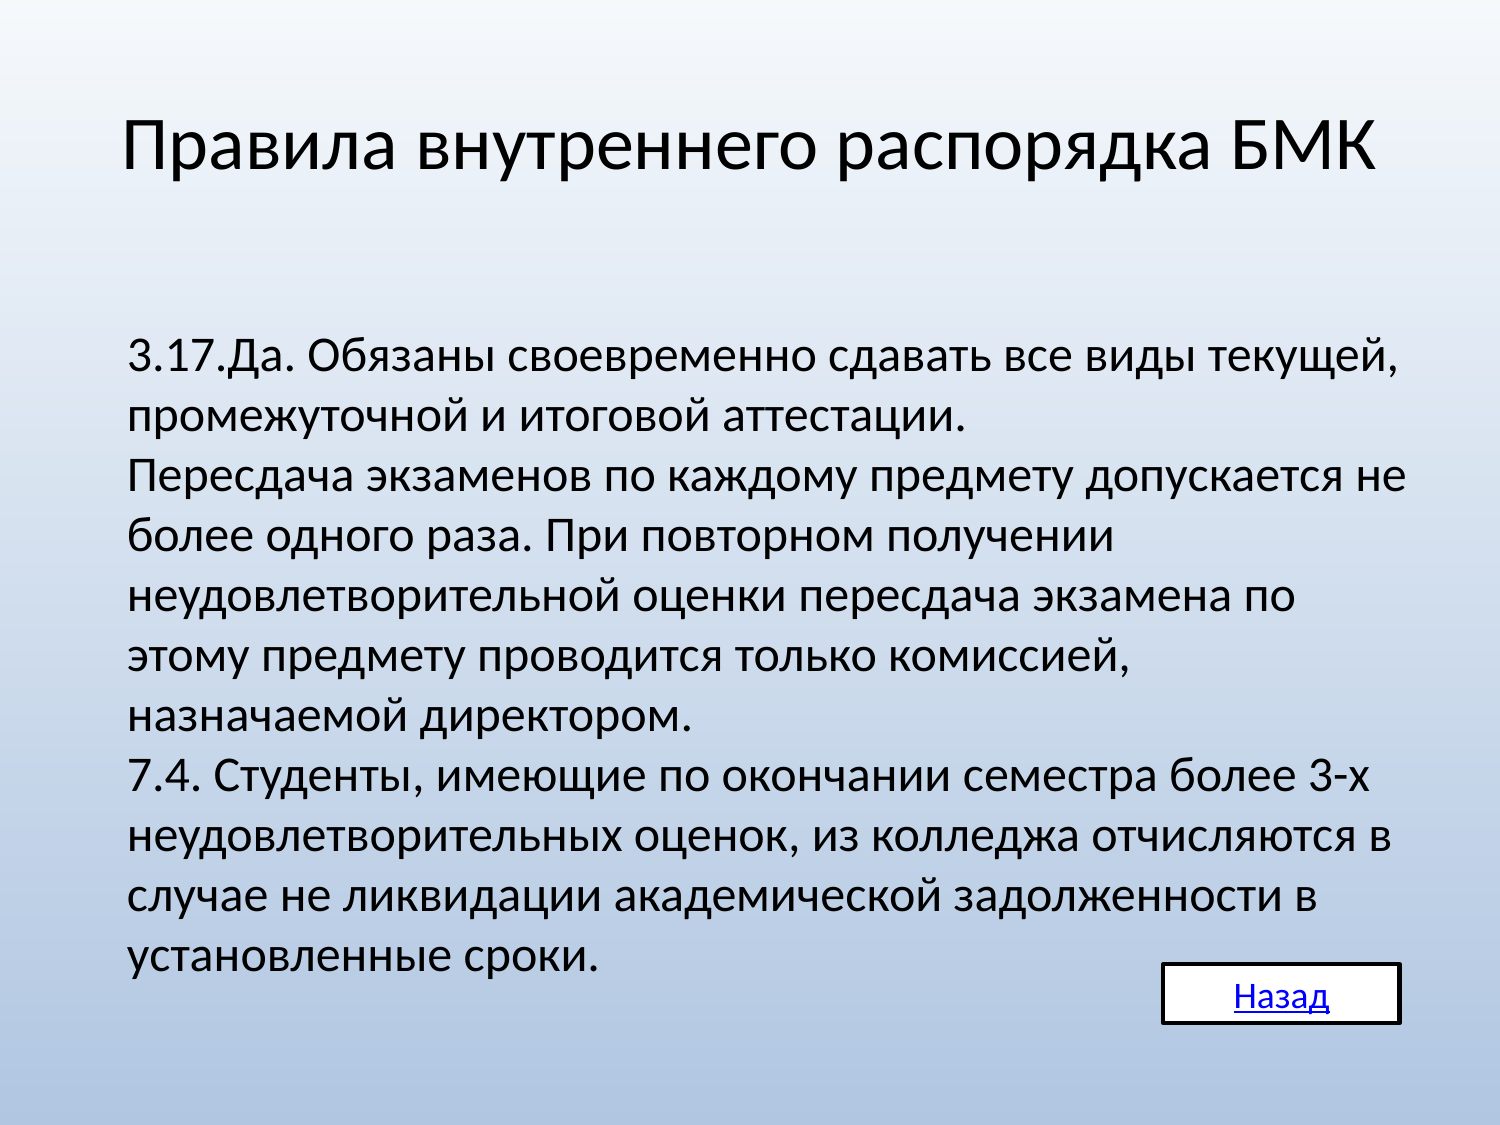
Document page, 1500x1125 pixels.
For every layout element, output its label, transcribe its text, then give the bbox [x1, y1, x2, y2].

text_box 3.17.Да. Обязаны своевременно сдавать все виды текущей, промежуточной и итоговой аттестации. Пересдача экзаменов по каждому предмету допускается не более одного раза. При повторном получении неудовлетворительной оценки пересдача экзамена по этому предмету проводится только комиссией, назначаемой директором. 7.4. Студенты, имеющие по окончании семестра более 3-х неудовлетворительных оценок, из колледжа отчисляются в случае не ликвидации академической задолженности в установленные сроки. [112, 314, 1424, 990]
text_box Назад [1161, 990, 1402, 1025]
title Правила внутреннего распорядка БМК [75, 45, 1425, 233]
list [75, 262, 1425, 1005]
